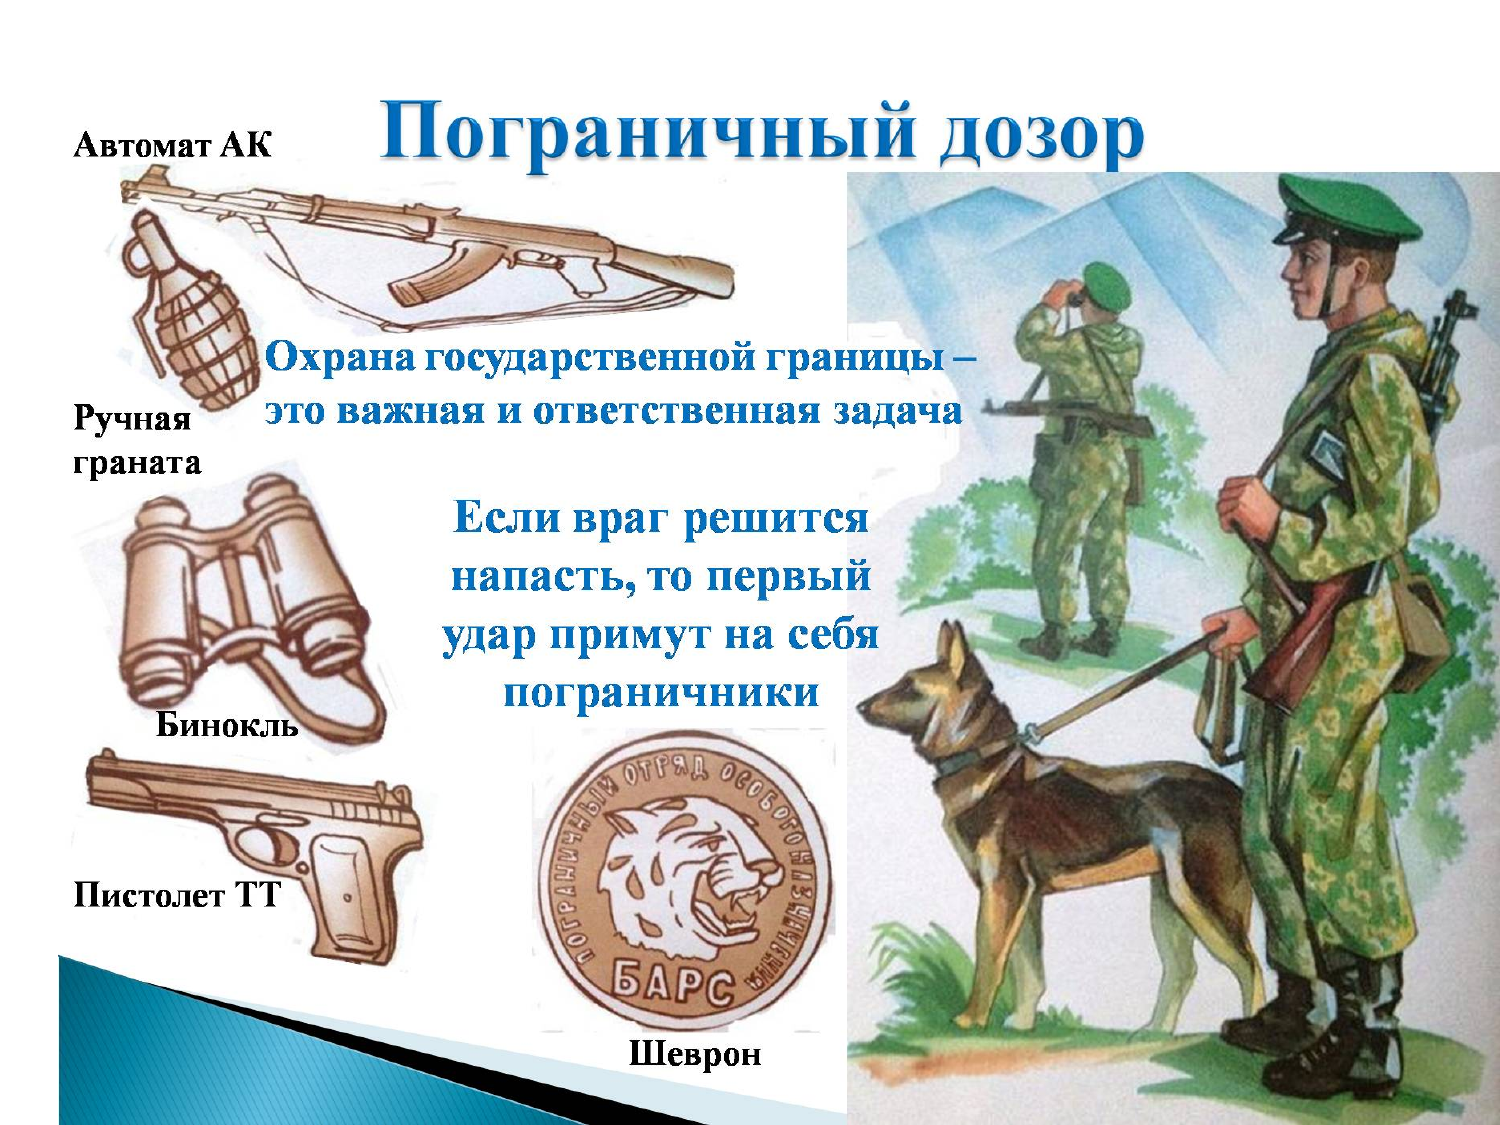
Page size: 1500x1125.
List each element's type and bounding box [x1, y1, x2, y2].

list [58, 34, 1500, 1125]
